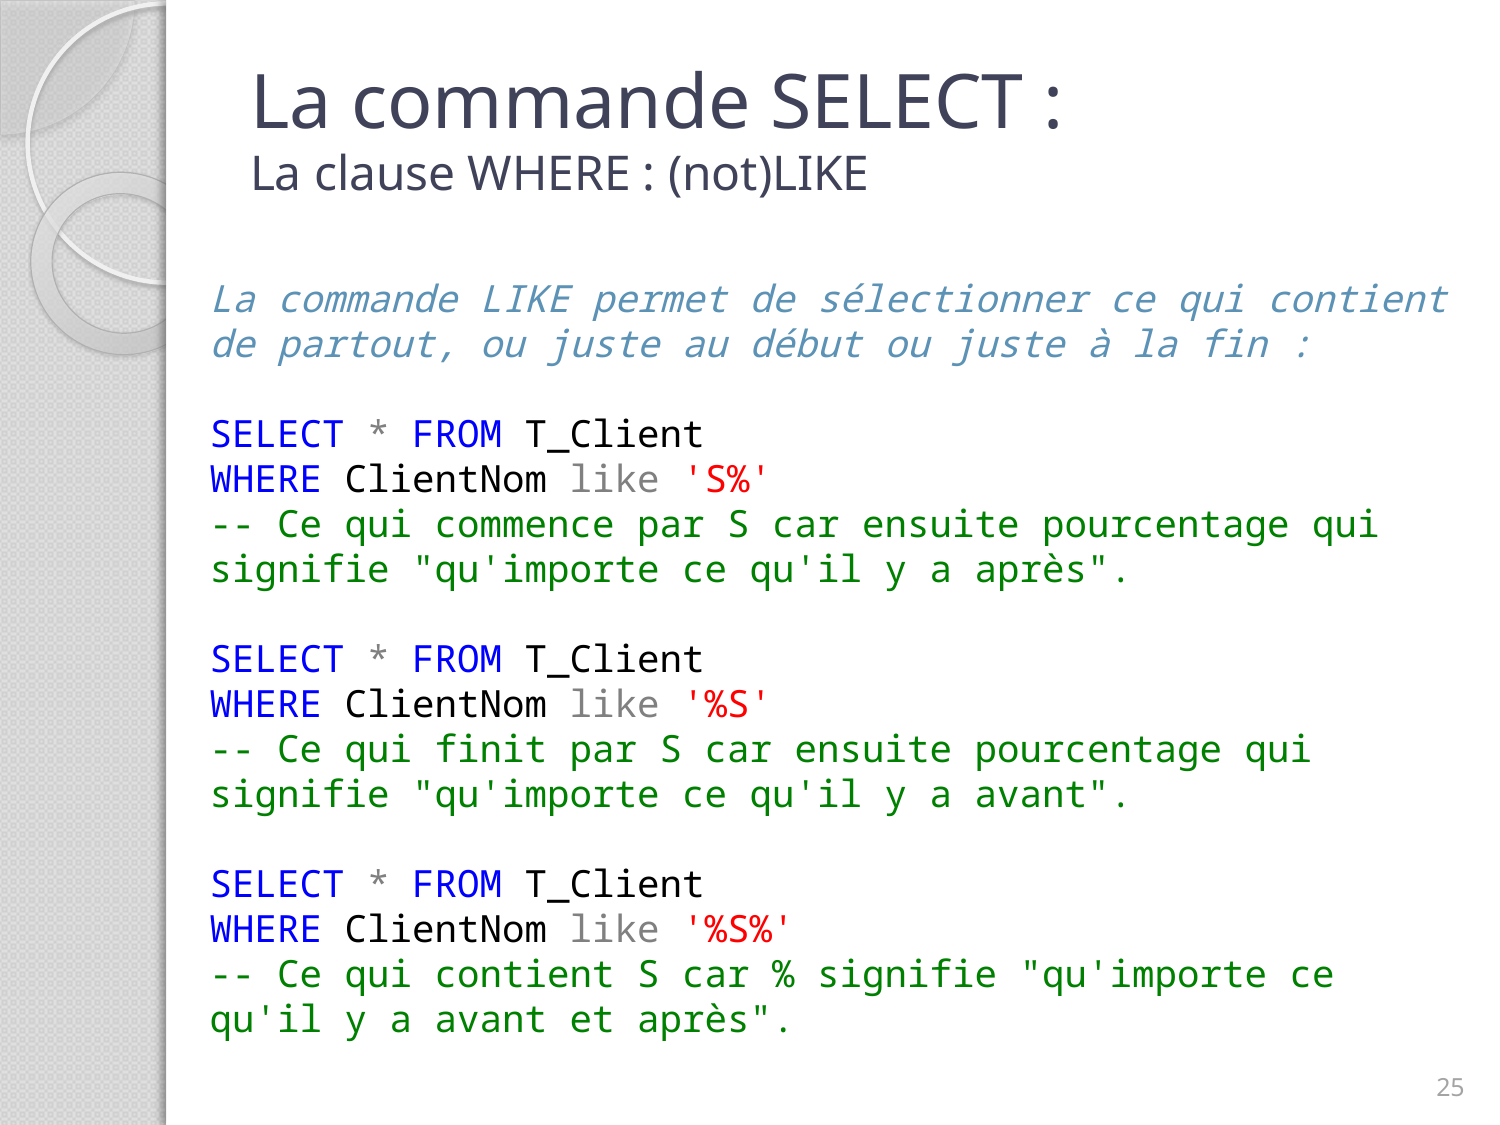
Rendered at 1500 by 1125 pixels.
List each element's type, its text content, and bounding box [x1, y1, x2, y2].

slide_number 25 [1413, 1034, 1488, 1113]
text_box La commande LIKE permet de sélectionner ce qui contient de partout, ou juste au début ou juste à la fin : SELECT * FROM T_Client WHERE ClientNom like 'S%' -- Ce qui commence par S car ensuite pourcentage qui signifie "qu'importe ce qu'il y a après". SELECT * FROM T_Client WHERE ClientNom like '%S' -- Ce qui finit par S car ensuite pourcentage qui signifie "qu'importe ce qu'il y a avant". SELECT * FROM T_Client WHERE ClientNom like '%S%' -- Ce qui contient S car % signifie "qu'importe ce qu'il y a avant et après". [194, 267, 1466, 1047]
title La commande SELECT : La clause WHERE : (not)LIKE [235, 45, 1466, 209]
